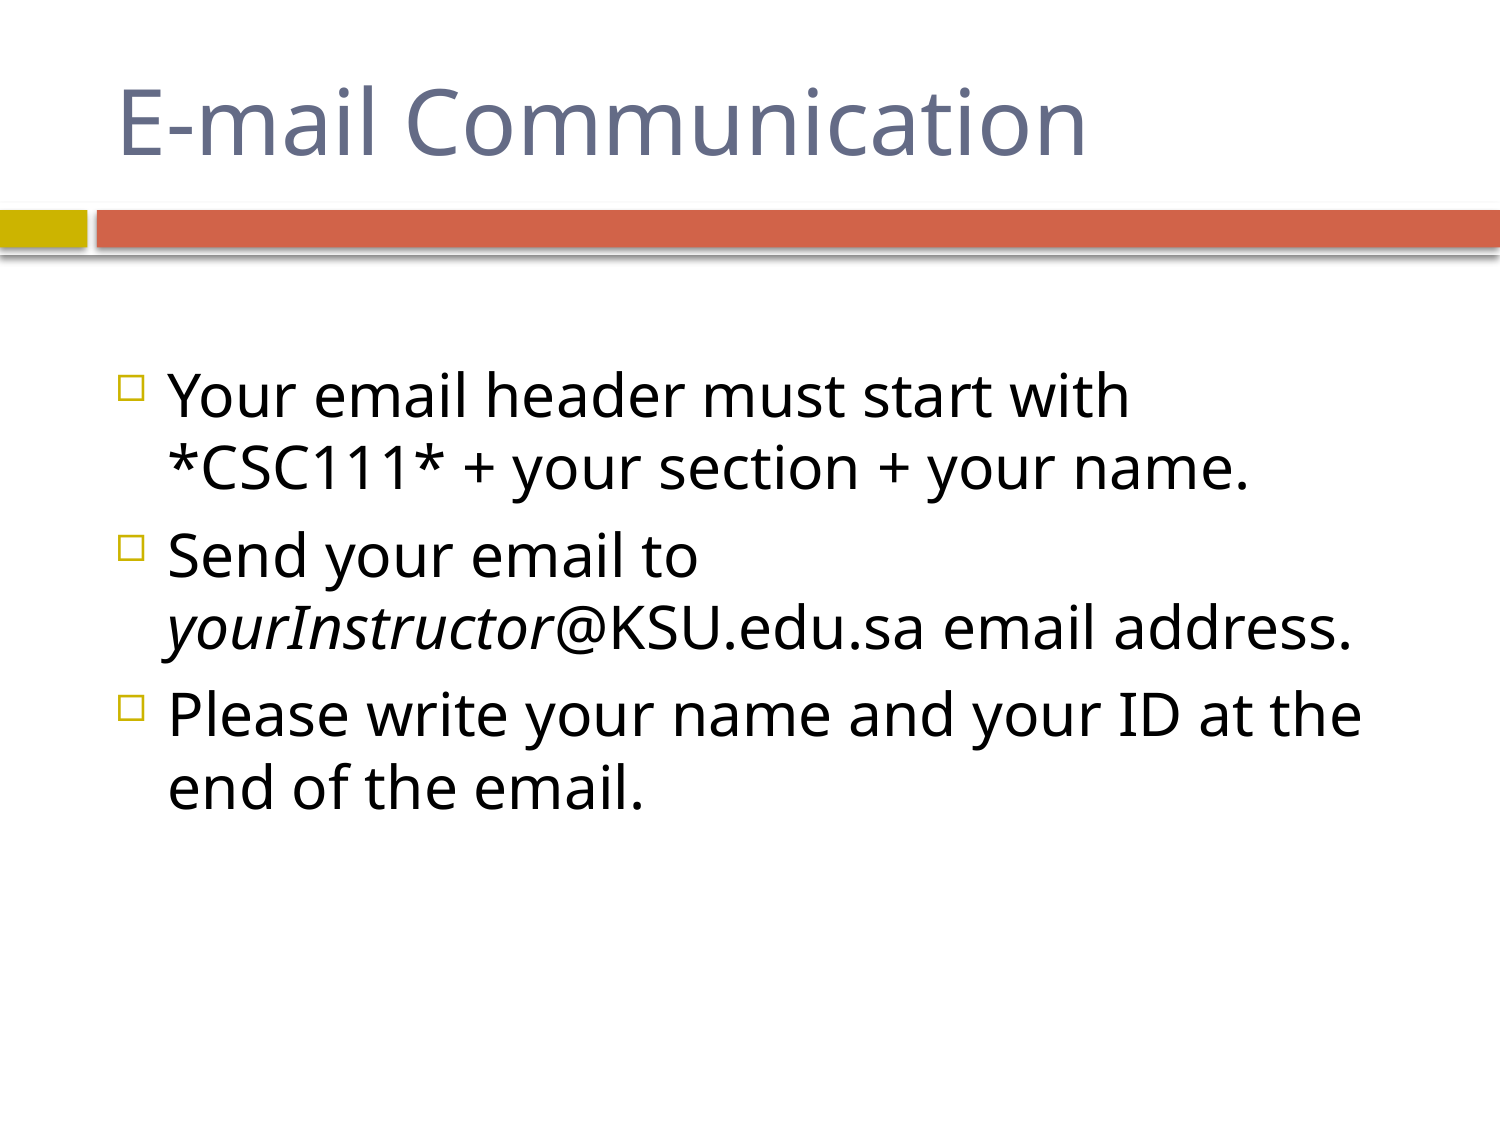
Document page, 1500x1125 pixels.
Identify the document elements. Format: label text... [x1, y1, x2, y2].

title E-mail Communication [100, 37, 1438, 200]
list Your email header must start with *CSC111* + your section + your name. Send your email to yourInstructor@KSU.edu.sa email address. Please write your name and your ID at the end of the email. [100, 262, 1438, 1000]
